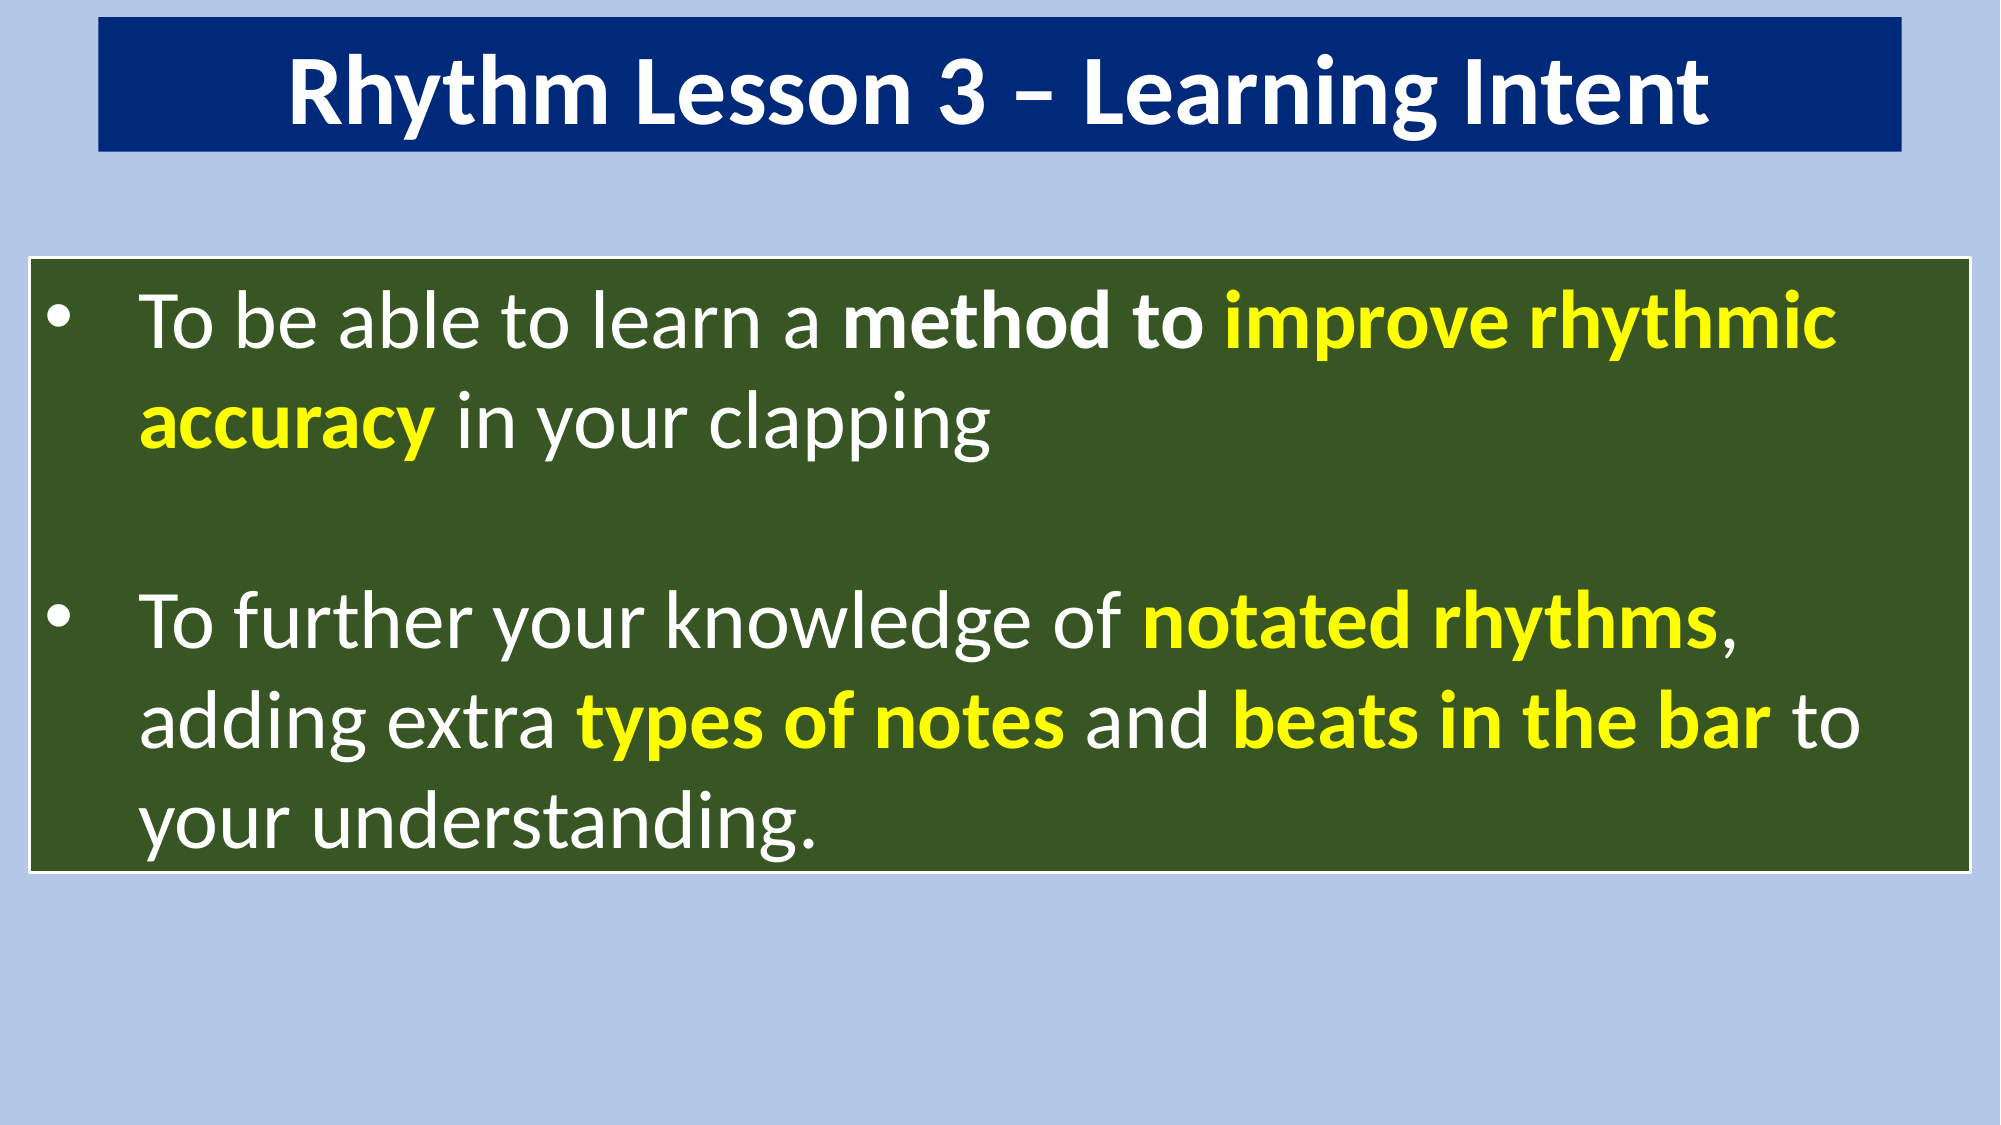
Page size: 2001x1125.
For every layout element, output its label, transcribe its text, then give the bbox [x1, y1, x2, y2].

text_box Rhythm Lesson 3 – Learning Intent [98, 17, 1902, 152]
text_box To be able to learn a method to improve rhythmic accuracy in your clapping To further your knowledge of notated rhythms, adding extra types of notes and beats in the bar to your understanding. [29, 257, 1971, 873]
